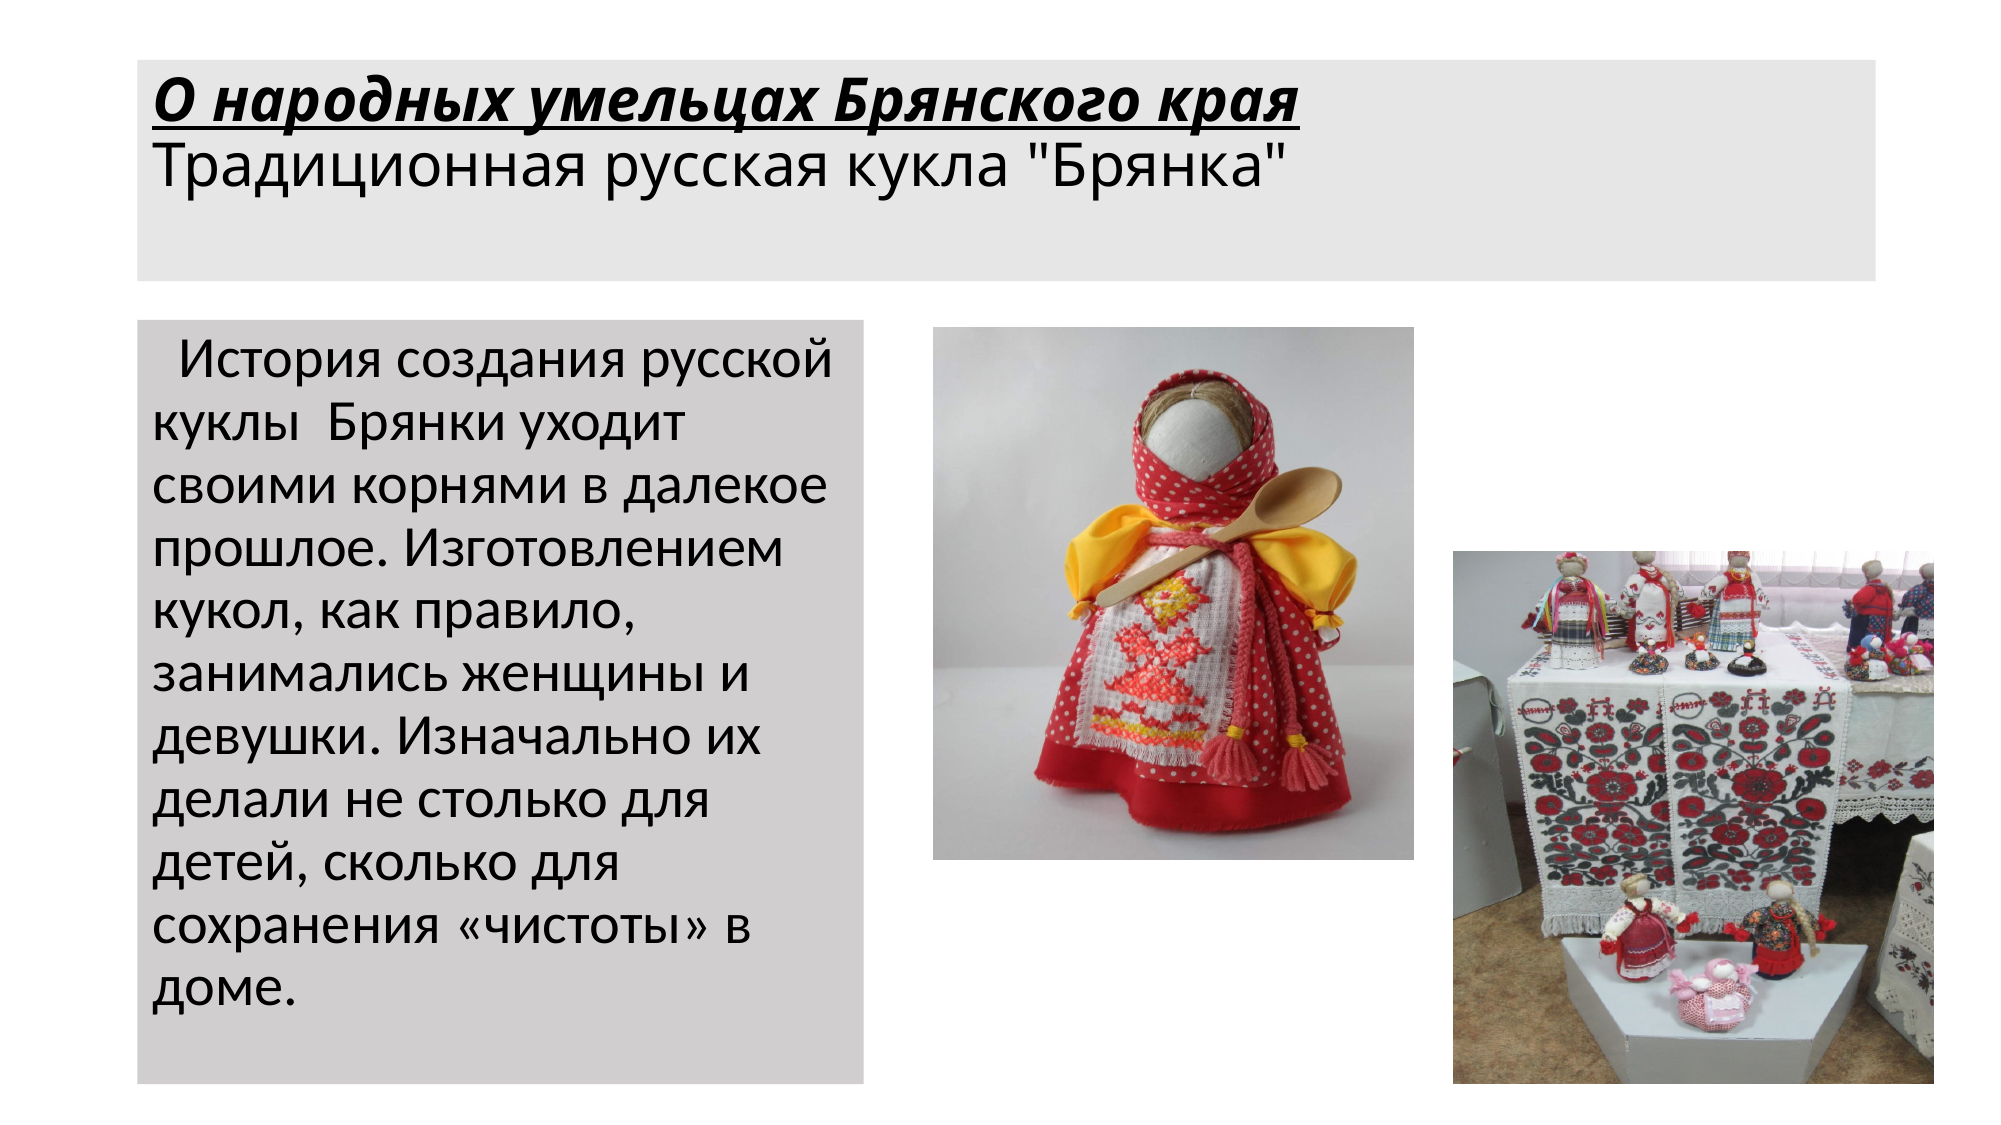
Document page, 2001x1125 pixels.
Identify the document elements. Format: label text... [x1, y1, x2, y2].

picture [933, 327, 1414, 860]
list История создания русской куклы Брянки уходит своими корнями в далекое прошлое. Изготовлением кукол, как правило, занимались женщины и девушки. Изначально их делали не столько для детей, сколько для сохранения «чистоты» в доме. [137, 319, 864, 1085]
title О народных умельцах Брянского края Традиционная русская кукла "Брянка" [137, 59, 1876, 282]
picture [1453, 551, 1934, 1084]
